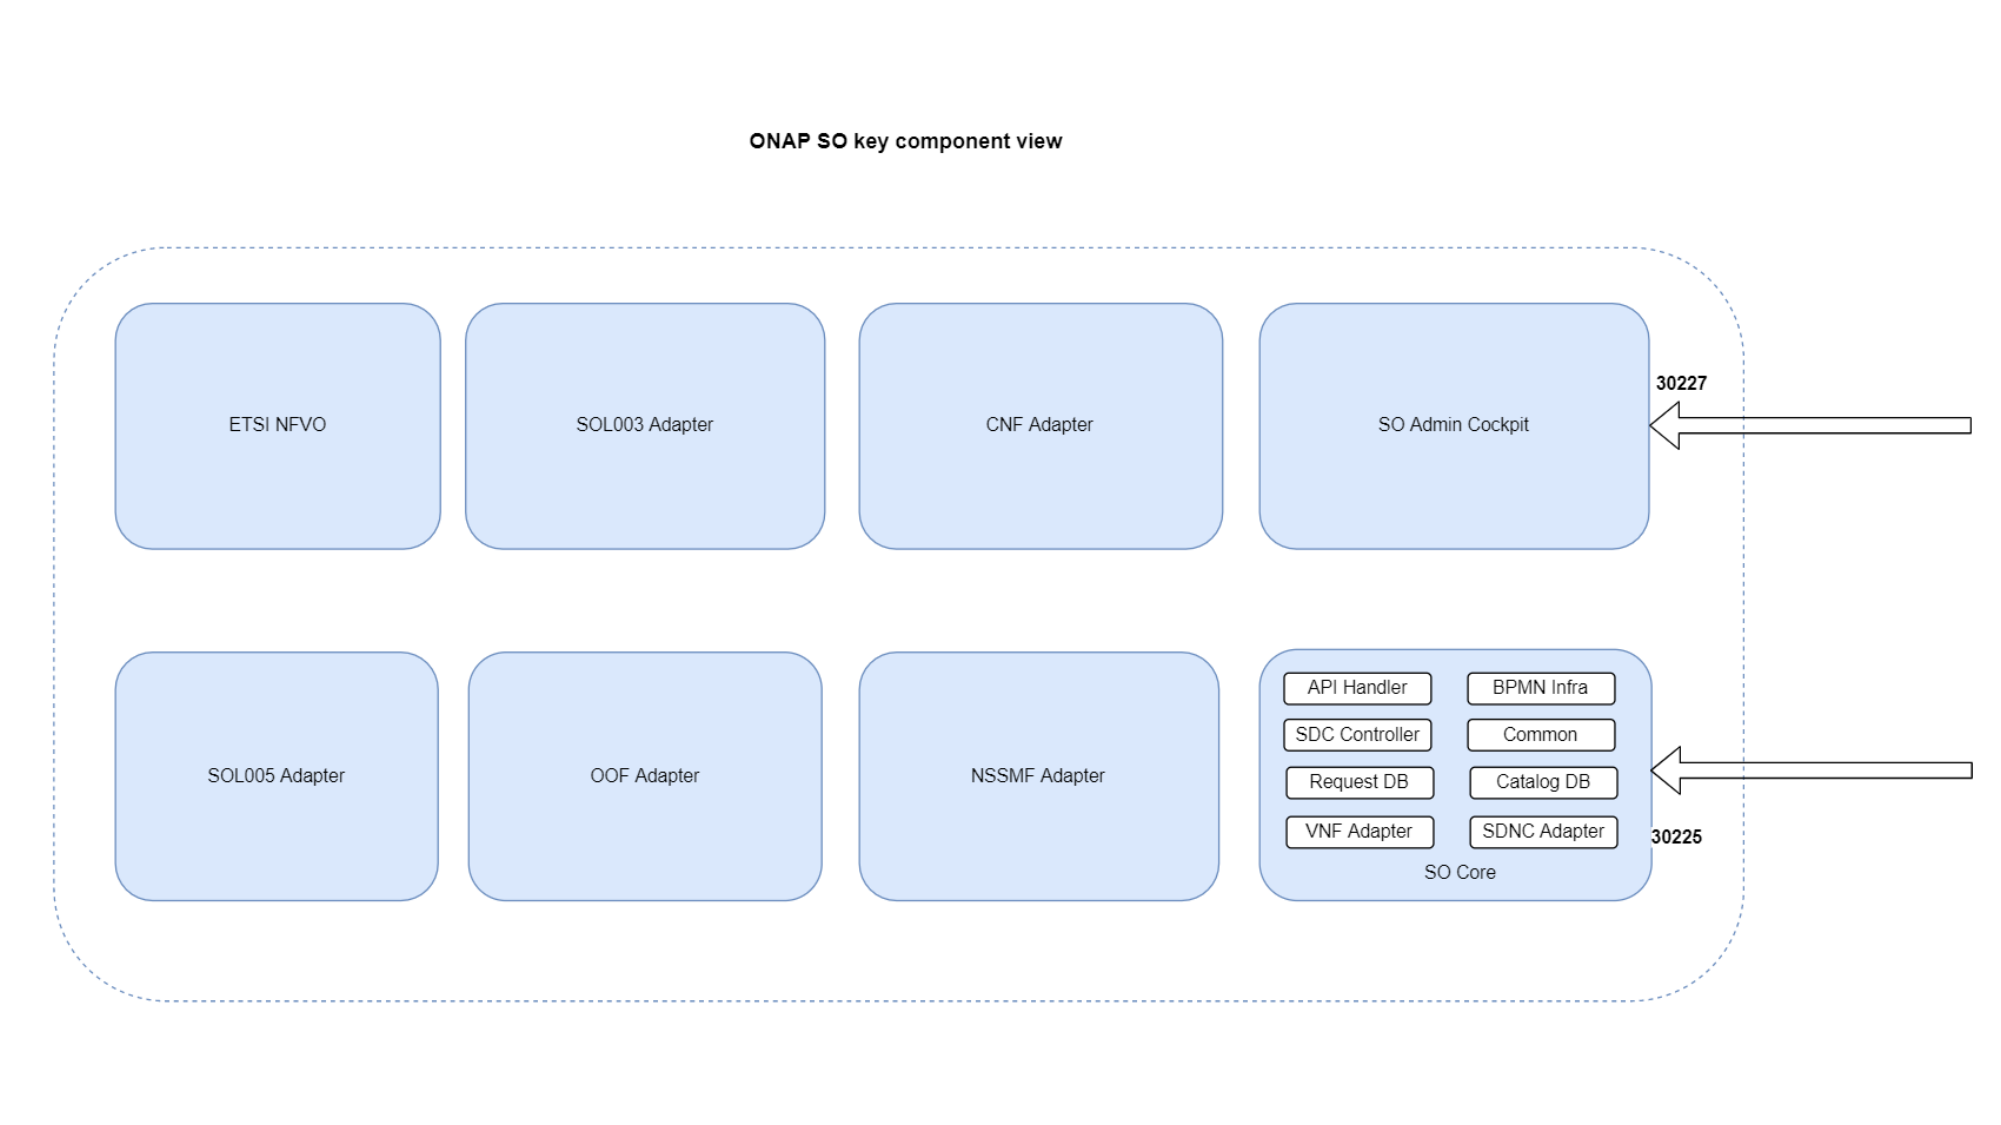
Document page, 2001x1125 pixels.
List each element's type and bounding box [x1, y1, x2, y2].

picture [0, 106, 2000, 1019]
